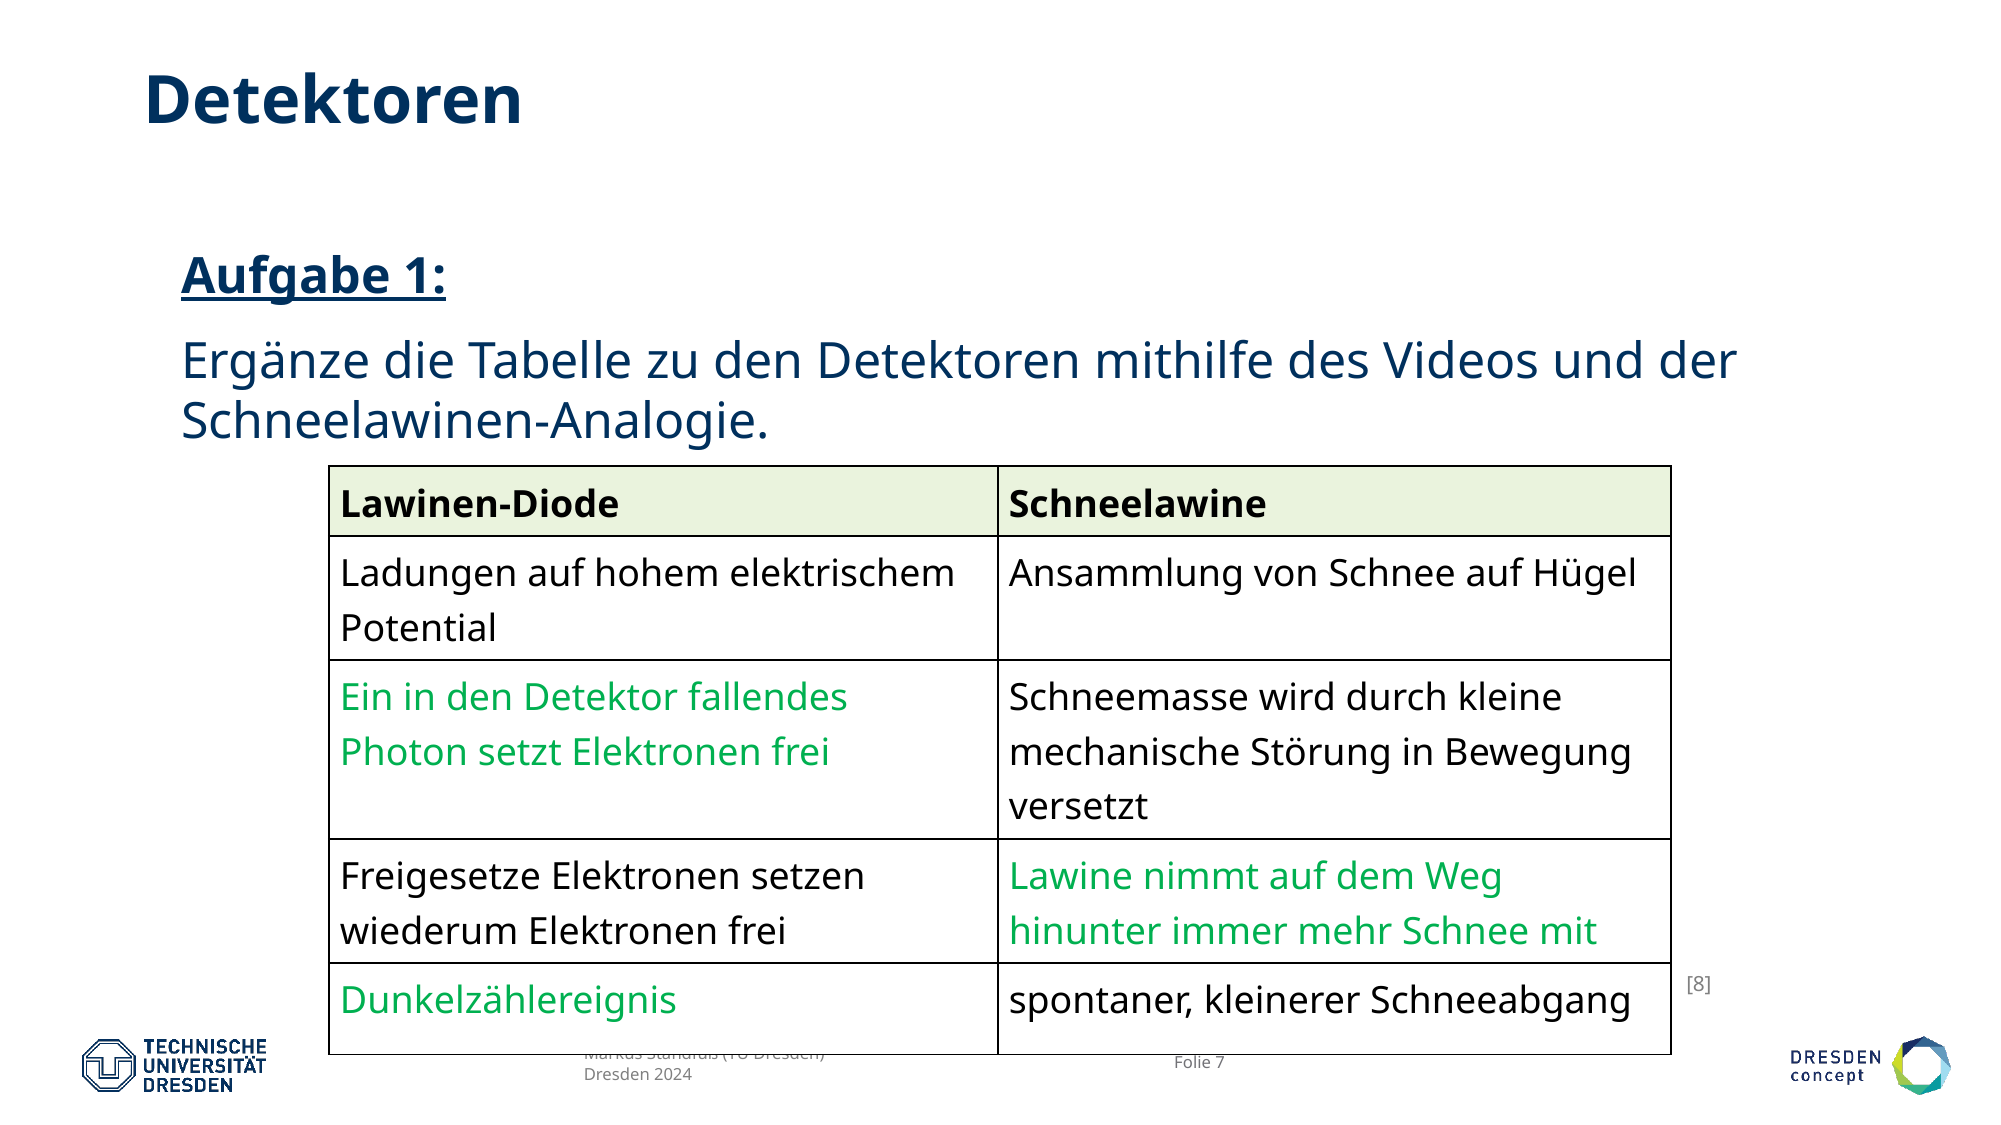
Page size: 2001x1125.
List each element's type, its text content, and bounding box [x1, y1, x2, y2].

text_box [8] [1671, 963, 1727, 1004]
table_cell Ansammlung von Schnee auf Hügel [999, 537, 1670, 659]
table_cell Dunkelzählereignis [330, 964, 997, 1054]
table_cell Lawine nimmt auf dem Weg hinunter immer mehr Schnee mit [999, 840, 1670, 962]
table_cell Schneemasse wird durch kleine mechanische Störung in Bewegung versetzt [999, 661, 1670, 838]
table_header Lawinen-Diode [330, 467, 997, 535]
picture [82, 1039, 266, 1092]
table_cell spontaner, kleinerer Schneeabgang [999, 964, 1670, 1054]
table_header Schneelawine [999, 467, 1670, 535]
table_cell Ladungen auf hohem elektrischem Potential [330, 537, 997, 659]
table_cell Ein in den Detektor fallendes Photon setzt Elektronen frei [330, 661, 997, 838]
table_cell Freigesetze Elektronen setzen wiederum Elektronen frei [330, 840, 997, 962]
list Aufgabe 1: Ergänze die Tabelle zu den Detektoren mithilfe des Videos und der Schneelawinen-Analogie. [143, 243, 1879, 956]
picture [1791, 1036, 1951, 1095]
title Detektoren [143, 56, 1879, 169]
